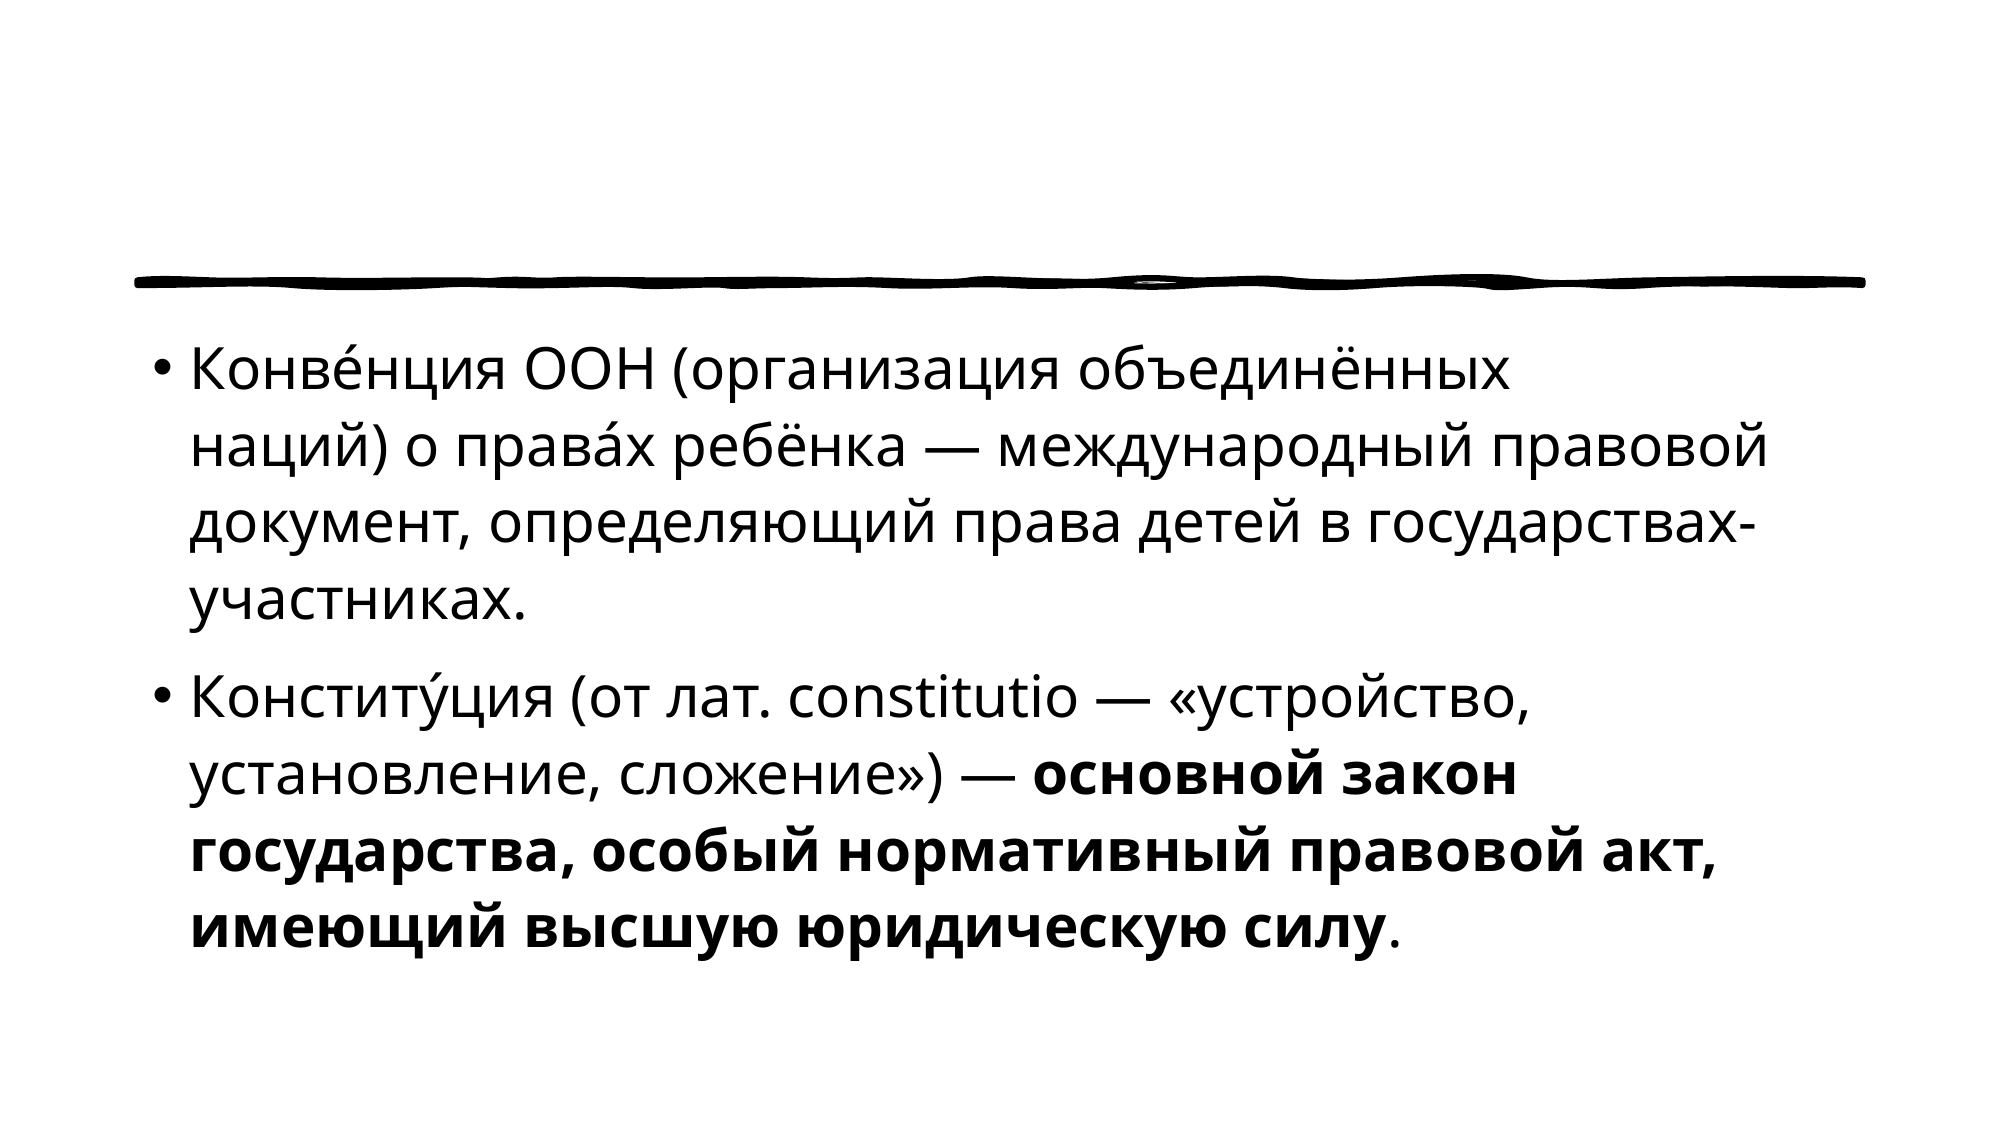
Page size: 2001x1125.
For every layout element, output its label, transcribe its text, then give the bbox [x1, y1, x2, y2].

list Конве́нция ООН (организация объединённых наций) о права́х ребёнка — международный правовой документ, определяющий права детей в государствах-участниках. Конститу́ция (от лат. constitutio — «устройство, установление, сложение») — основной закон государства, особый нормативный правовой акт, имеющий высшую юридическую силу. [137, 316, 1863, 1014]
